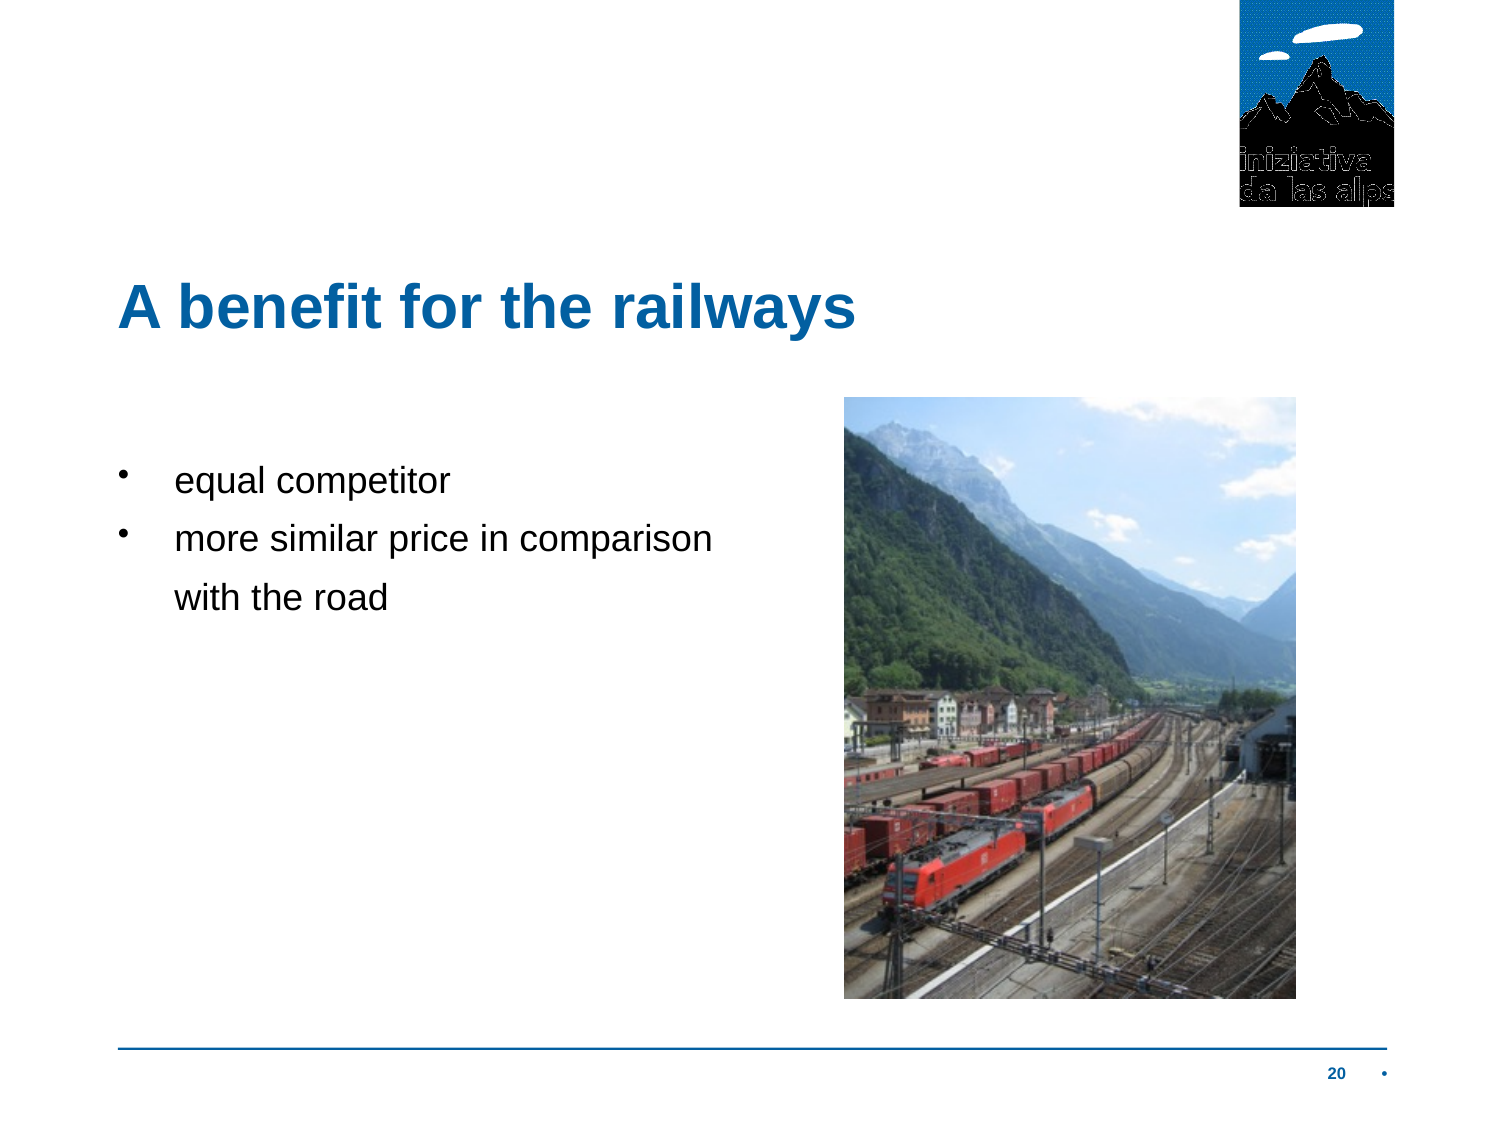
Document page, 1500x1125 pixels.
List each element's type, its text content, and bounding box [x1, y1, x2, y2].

title A benefit for the railways [117, 265, 1006, 349]
slide_number 20 [1074, 1062, 1347, 1107]
list equal competitor more similar price in comparison with the road [117, 442, 781, 634]
picture [844, 396, 1297, 1000]
